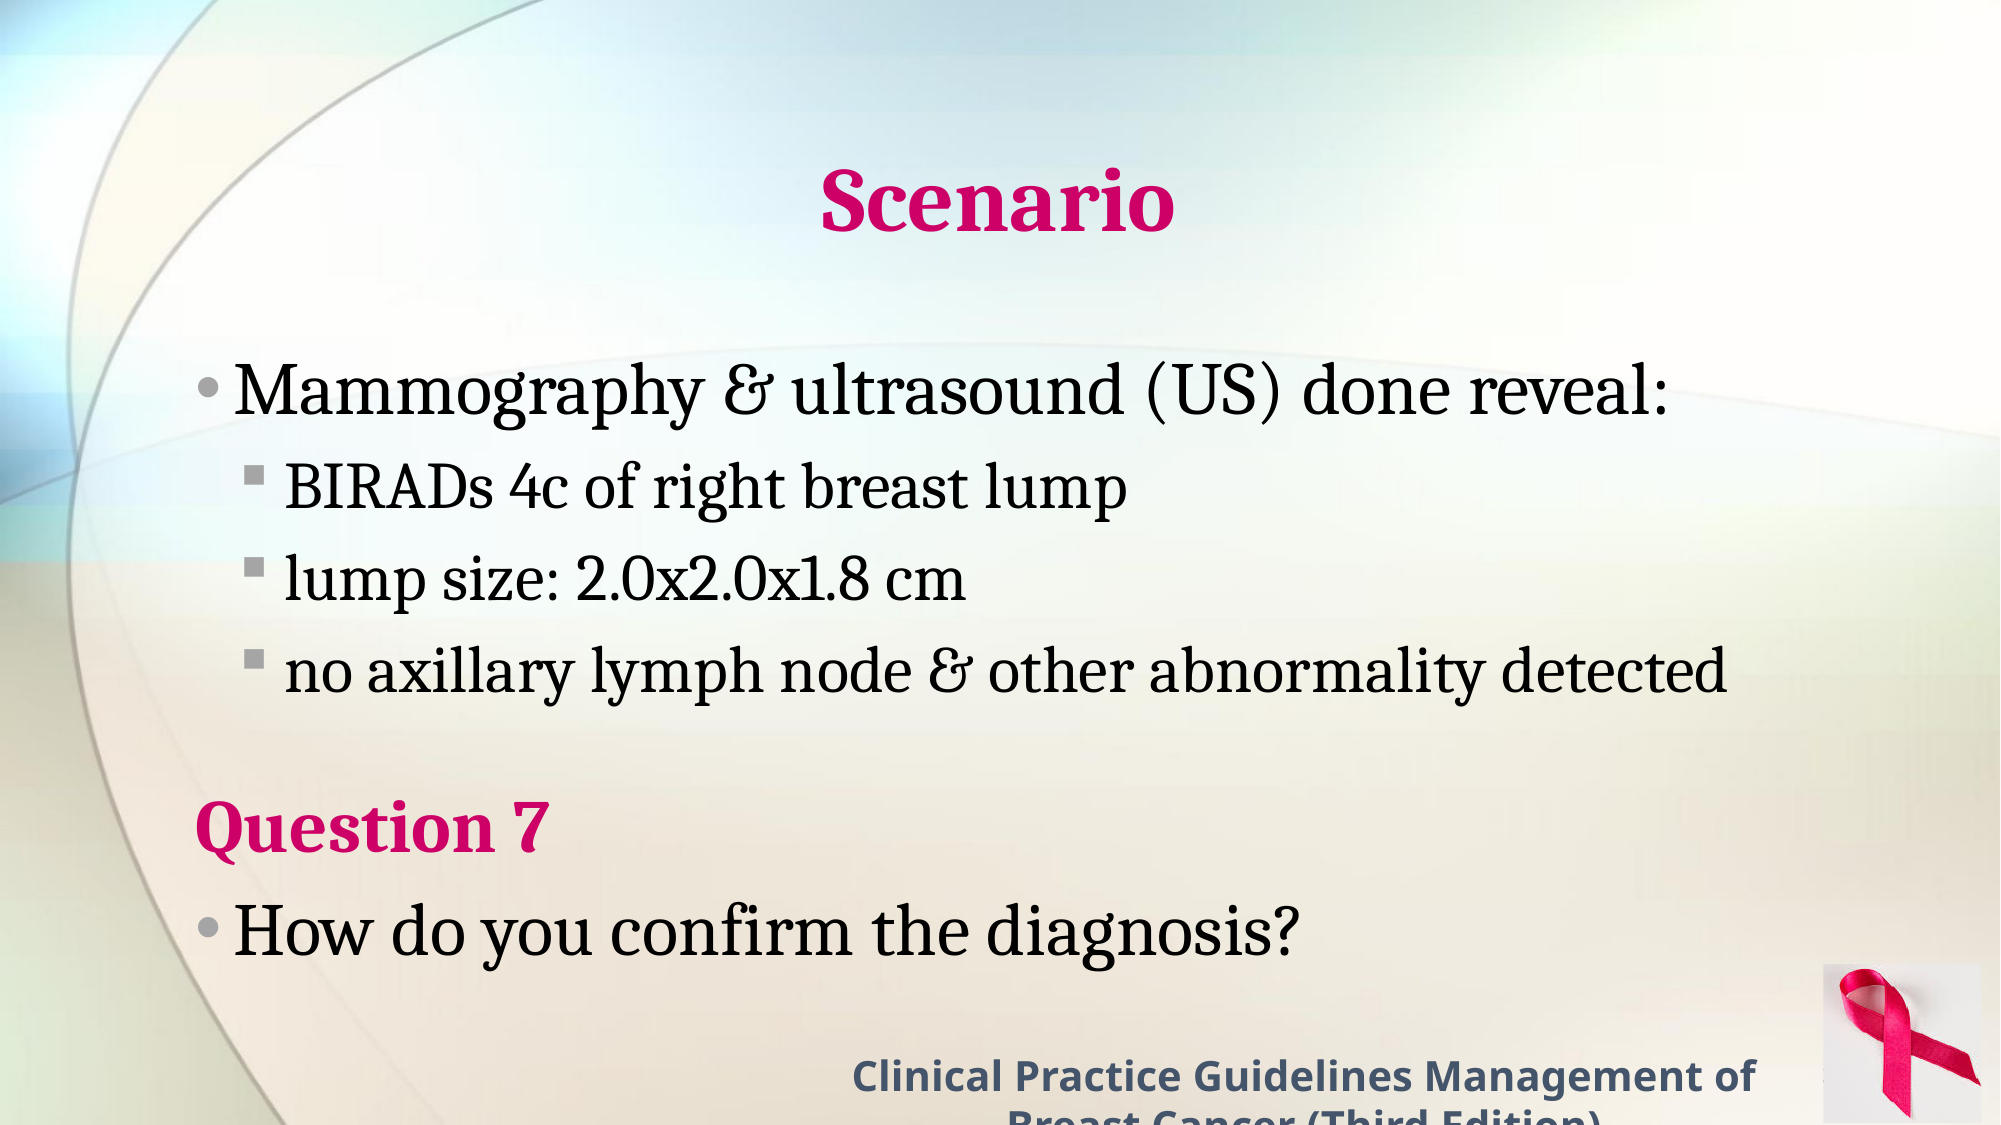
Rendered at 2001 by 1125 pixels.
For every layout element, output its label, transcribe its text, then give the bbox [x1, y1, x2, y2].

title Scenario [259, 86, 1741, 304]
text_box Clinical Practice Guidelines Management of Breast Cancer (Third Edition) [788, 1042, 1820, 1125]
picture [0, 0, 2001, 1125]
list Mammography & ultrasound (US) done reveal: BIRADs 4c of right breast lump lump size: 2.0x2.0x1.8 cm no axillary lymph node & other abnormality detected Question 7 How do you confirm the diagnosis? [180, 342, 1863, 1057]
